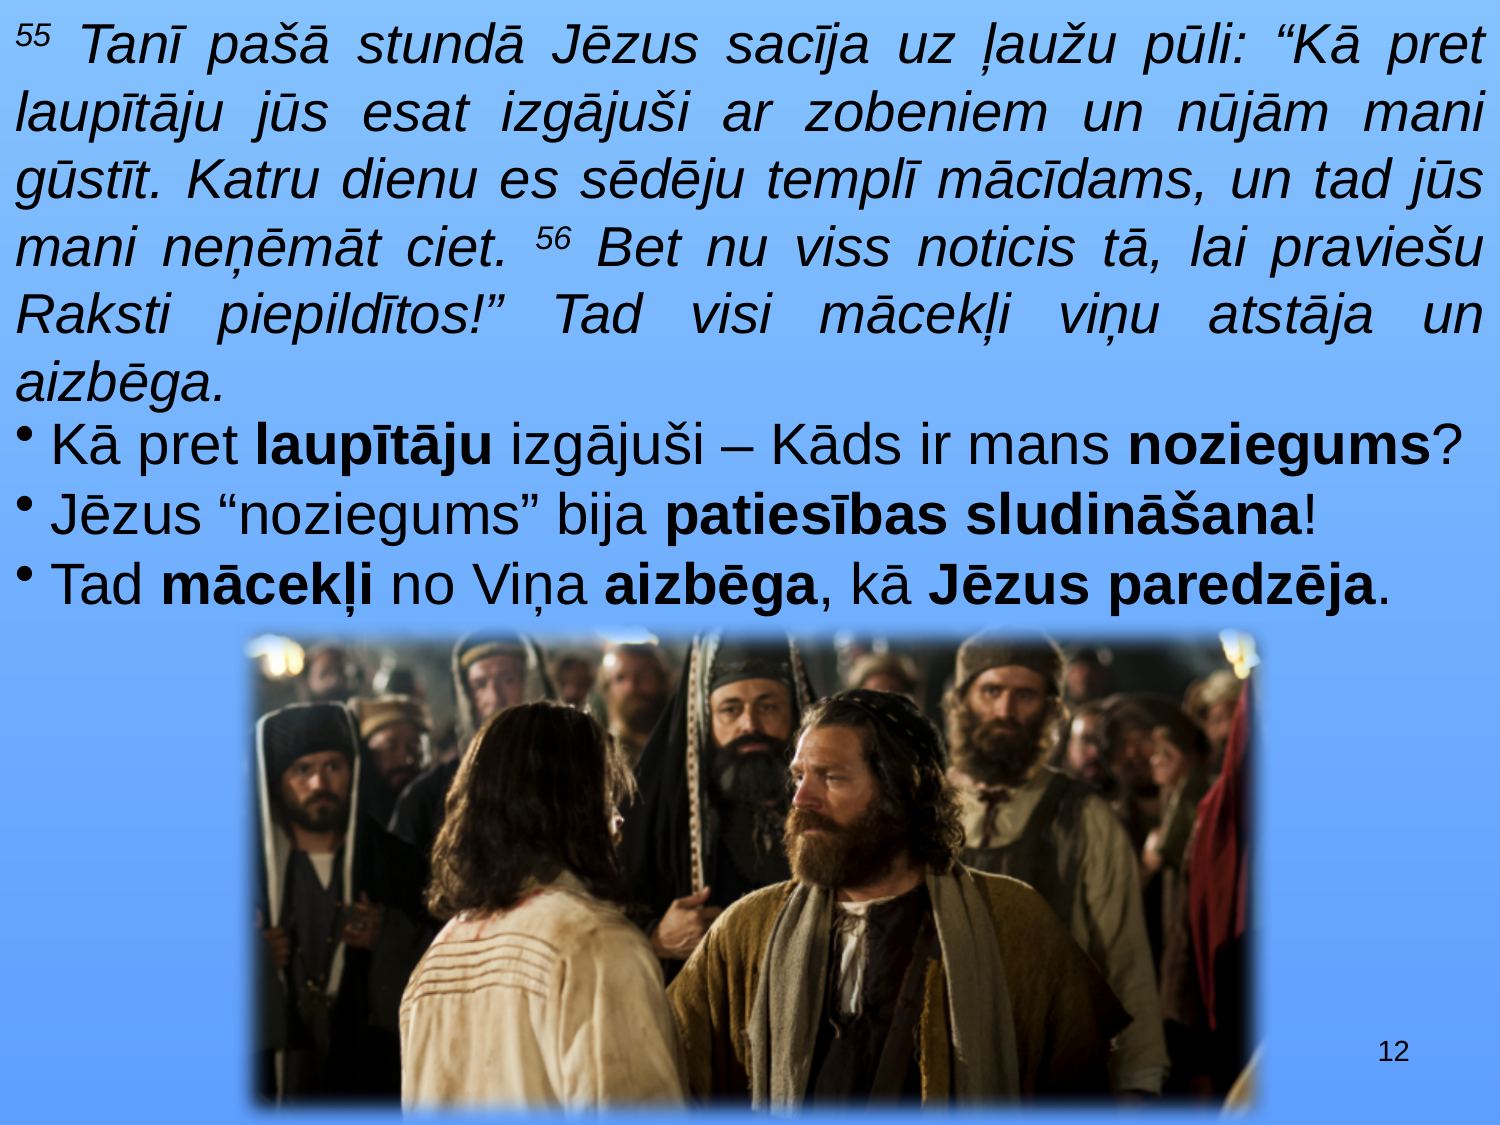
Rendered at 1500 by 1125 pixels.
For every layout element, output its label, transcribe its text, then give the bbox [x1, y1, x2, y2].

picture [234, 620, 1273, 1125]
list 55 Tanī pašā stundā Jēzus sacīja uz ļaužu pūli: “Kā pret laupītāju jūs esat izgājuši ar zobeniem un nūjām mani gūstīt. Katru dienu es sēdēju templī mācīdams, un tad jūs mani neņēmāt ciet. 56 Bet nu viss noticis tā, lai praviešu Raksti piepildītos!” Tad visi mācekļi viņu atstāja un aizbēga. [0, 0, 1500, 178]
text_box Kā pret laupītāju izgājuši – Kāds ir mans noziegums? Jēzus “noziegums” bija patiesības sludināšana! Tad mācekļi no Viņa aizbēga, kā Jēzus paredzēja. [0, 398, 1500, 624]
slide_number 12 [1276, 1024, 1426, 1103]
